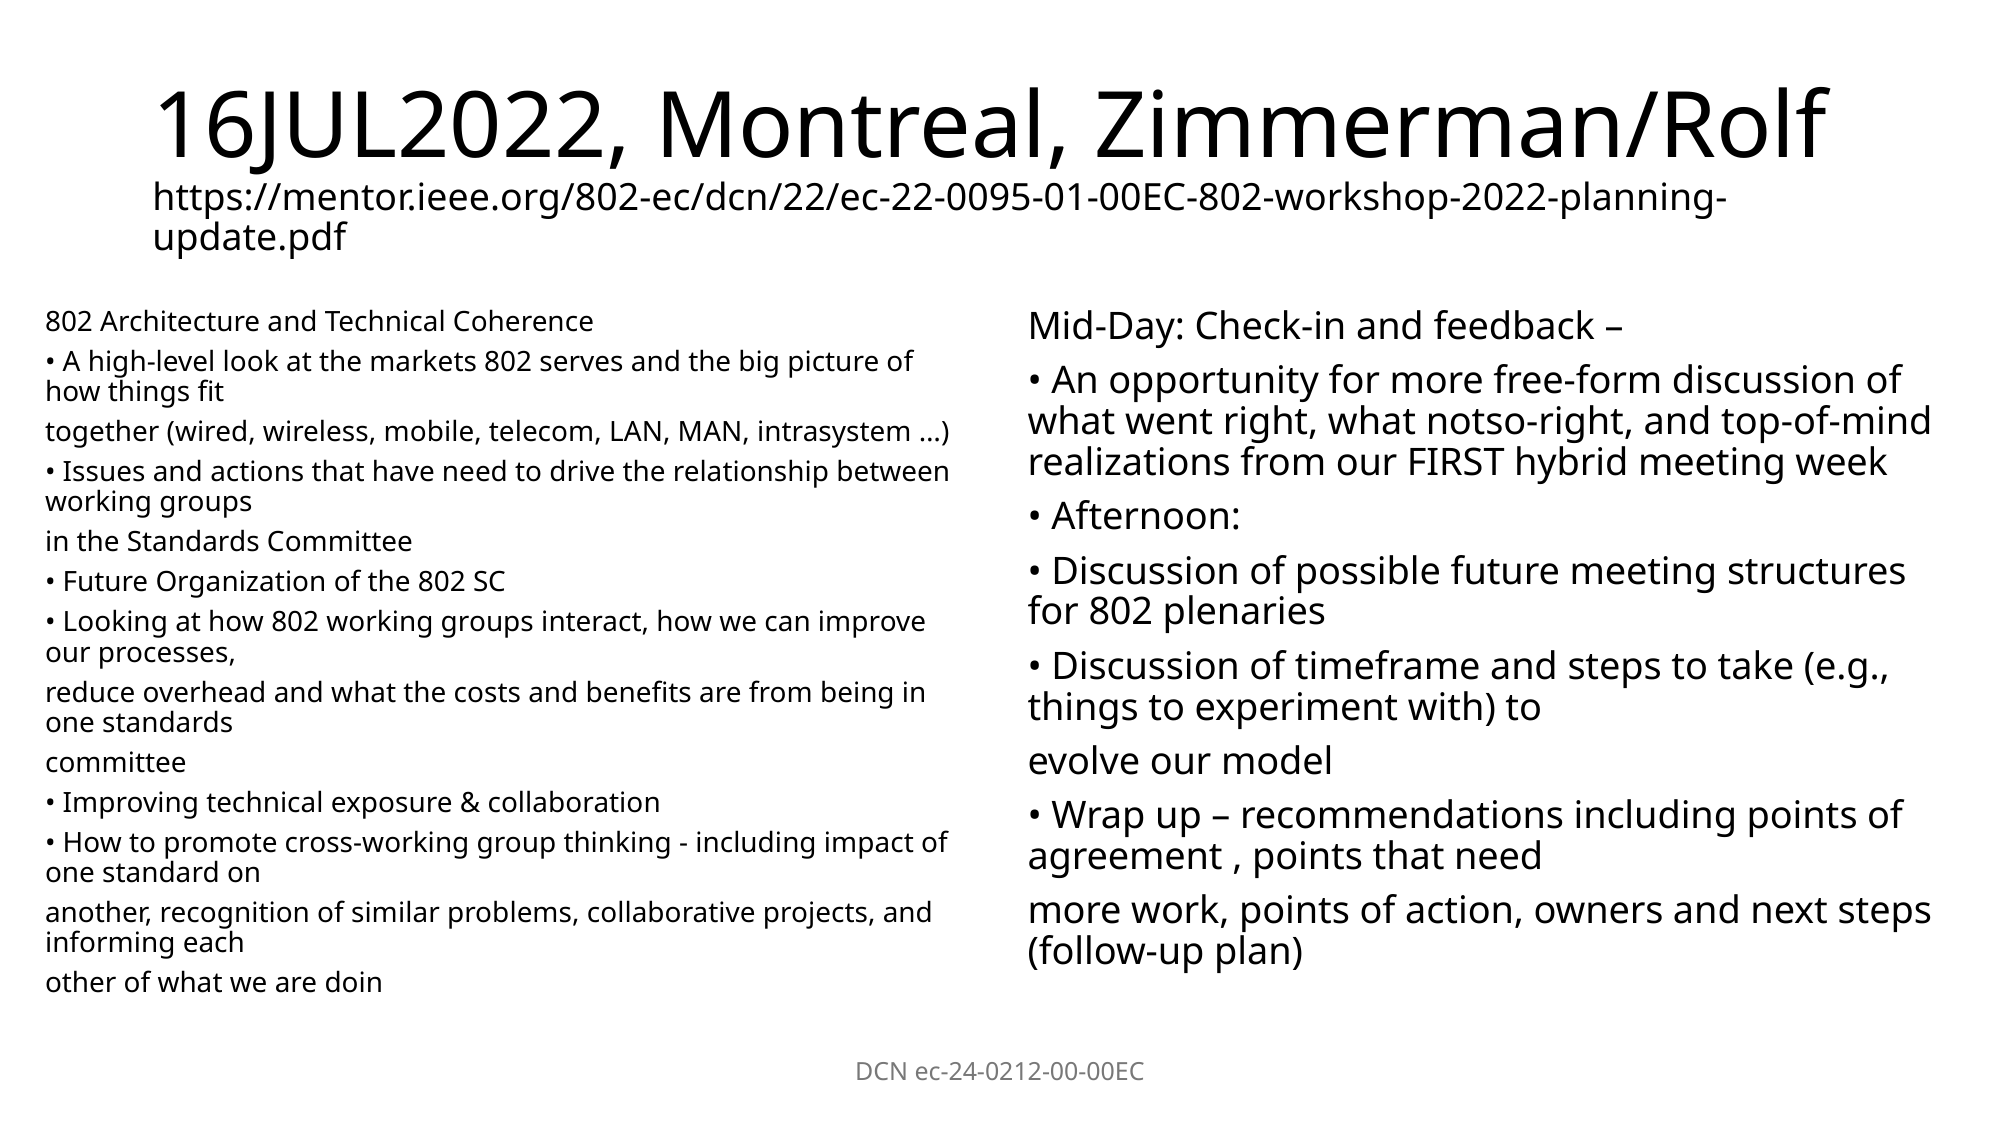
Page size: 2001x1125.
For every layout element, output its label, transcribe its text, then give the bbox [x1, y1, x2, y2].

title 16JUL2022, Montreal, Zimmerman/Rolf https://mentor.ieee.org/802-ec/dcn/22/ec-22-0095-01-00EC-802-workshop-2022-planning-update.pdf [137, 59, 1863, 278]
list 802 Architecture and Technical Coherence • A high-level look at the markets 802 serves and the big picture of how things fit together (wired, wireless, mobile, telecom, LAN, MAN, intrasystem …) • Issues and actions that have need to drive the relationship between working groups in the Standards Committee • Future Organization of the 802 SC • Looking at how 802 working groups interact, how we can improve our processes, reduce overhead and what the costs and benefits are from being in one standards committee • Improving technical exposure & collaboration • How to promote cross-working group thinking - including impact of one standard on another, recognition of similar problems, collaborative projects, and informing each other of what we are doin [30, 299, 988, 1014]
list Mid-Day: Check-in and feedback – • An opportunity for more free-form discussion of what went right, what notso-right, and top-of-mind realizations from our FIRST hybrid meeting week • Afternoon: • Discussion of possible future meeting structures for 802 plenaries • Discussion of timeframe and steps to take (e.g., things to experiment with) to evolve our model • Wrap up – recommendations including points of agreement , points that need more work, points of action, owners and next steps (follow-up plan) [1012, 299, 1954, 1014]
footer DCN ec-24-0212-00-00EC [662, 1042, 1338, 1103]
